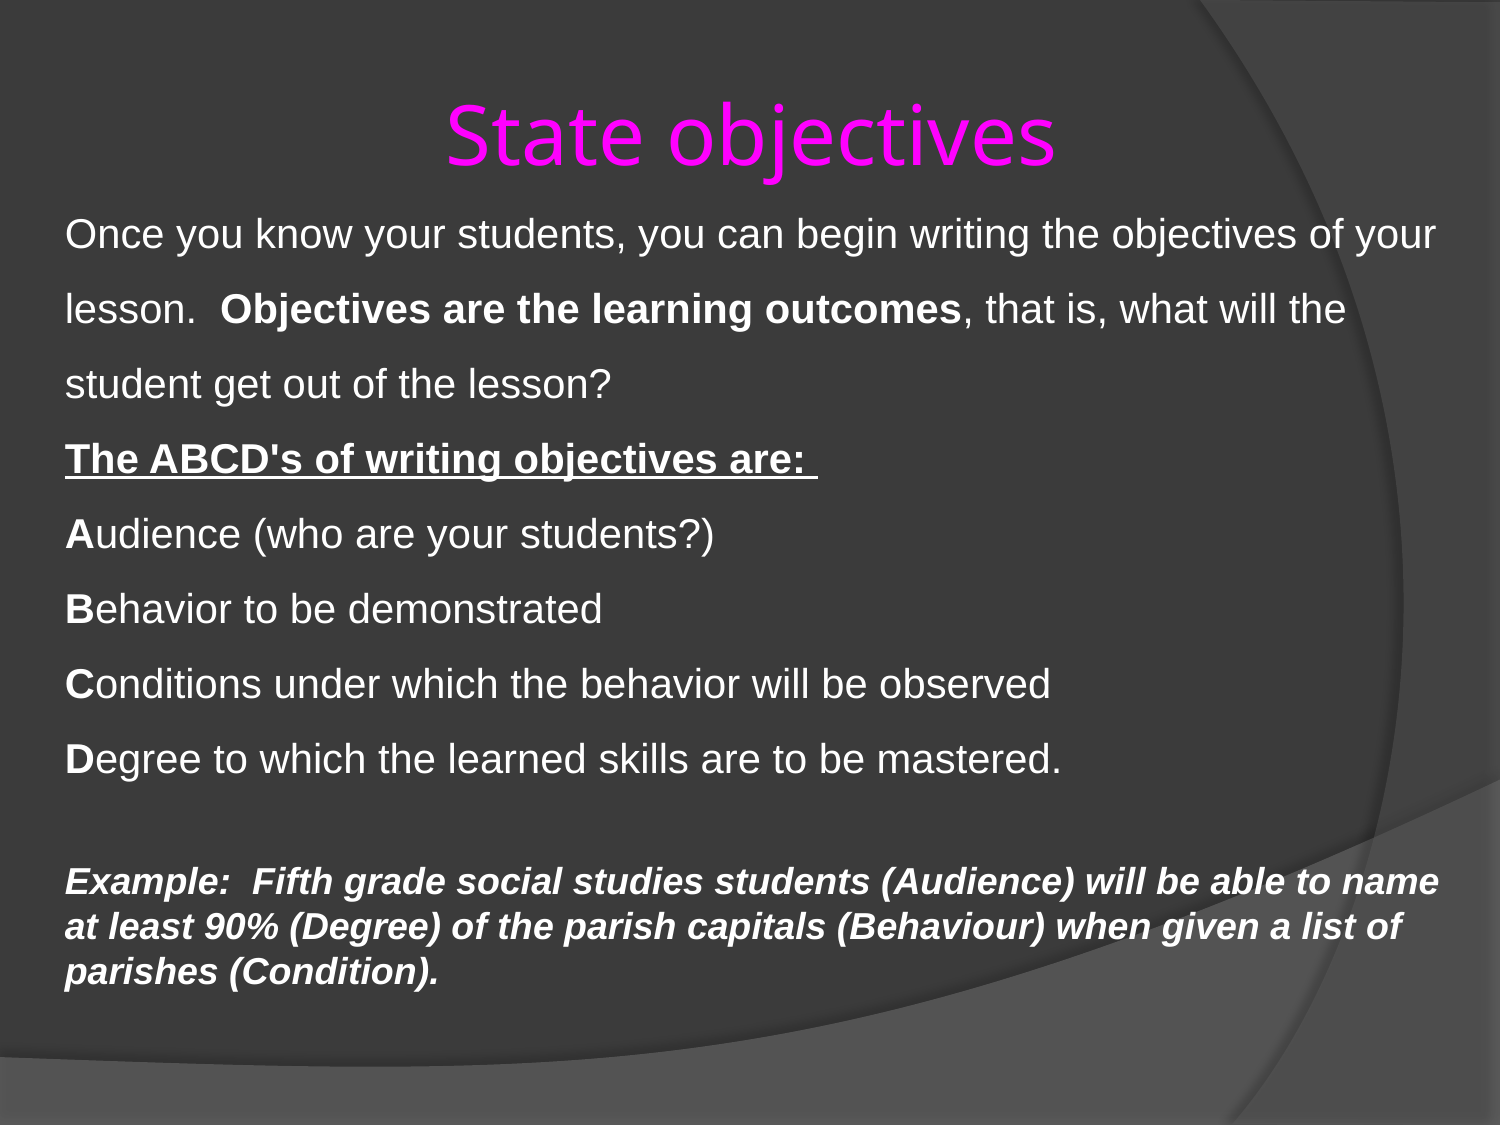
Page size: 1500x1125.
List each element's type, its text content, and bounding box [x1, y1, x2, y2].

text_box State objectives Once you know your students, you can begin writing the objectives of your lesson. Objectives are the learning outcomes, that is, what will the student get out of the lesson? The ABCD's of writing objectives are: Audience (who are your students?) Behavior to be demonstrated Conditions under which the behavior will be observed Degree to which the learned skills are to be mastered. Example: Fifth grade social studies students (Audience) will be able to name at least 90% (Degree) of the parish capitals (Behaviour) when given a list of parishes (Condition). [49, 75, 1475, 1045]
